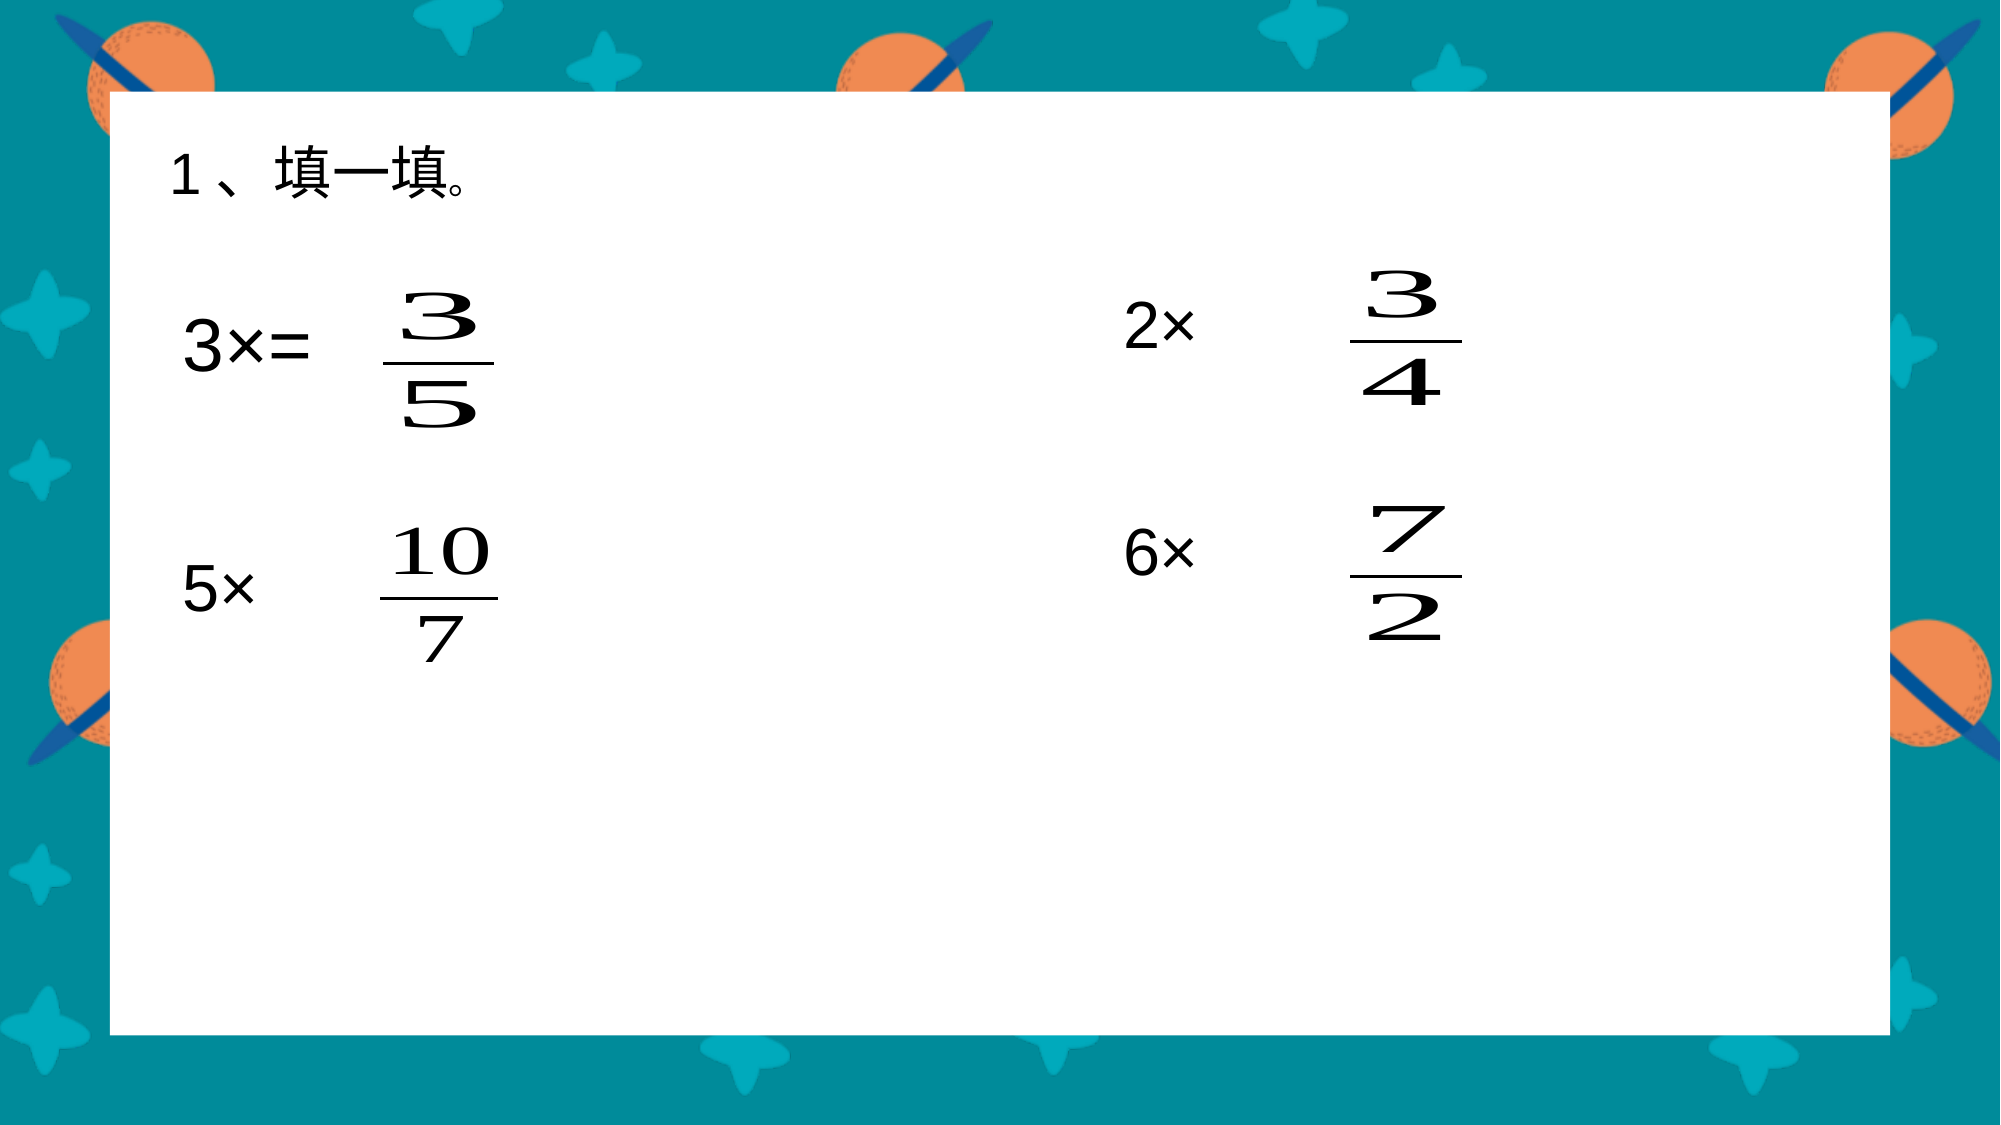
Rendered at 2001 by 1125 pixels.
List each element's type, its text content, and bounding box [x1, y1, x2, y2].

text_box 1、填一填。 [154, 128, 633, 214]
picture [0, 0, 2000, 1125]
